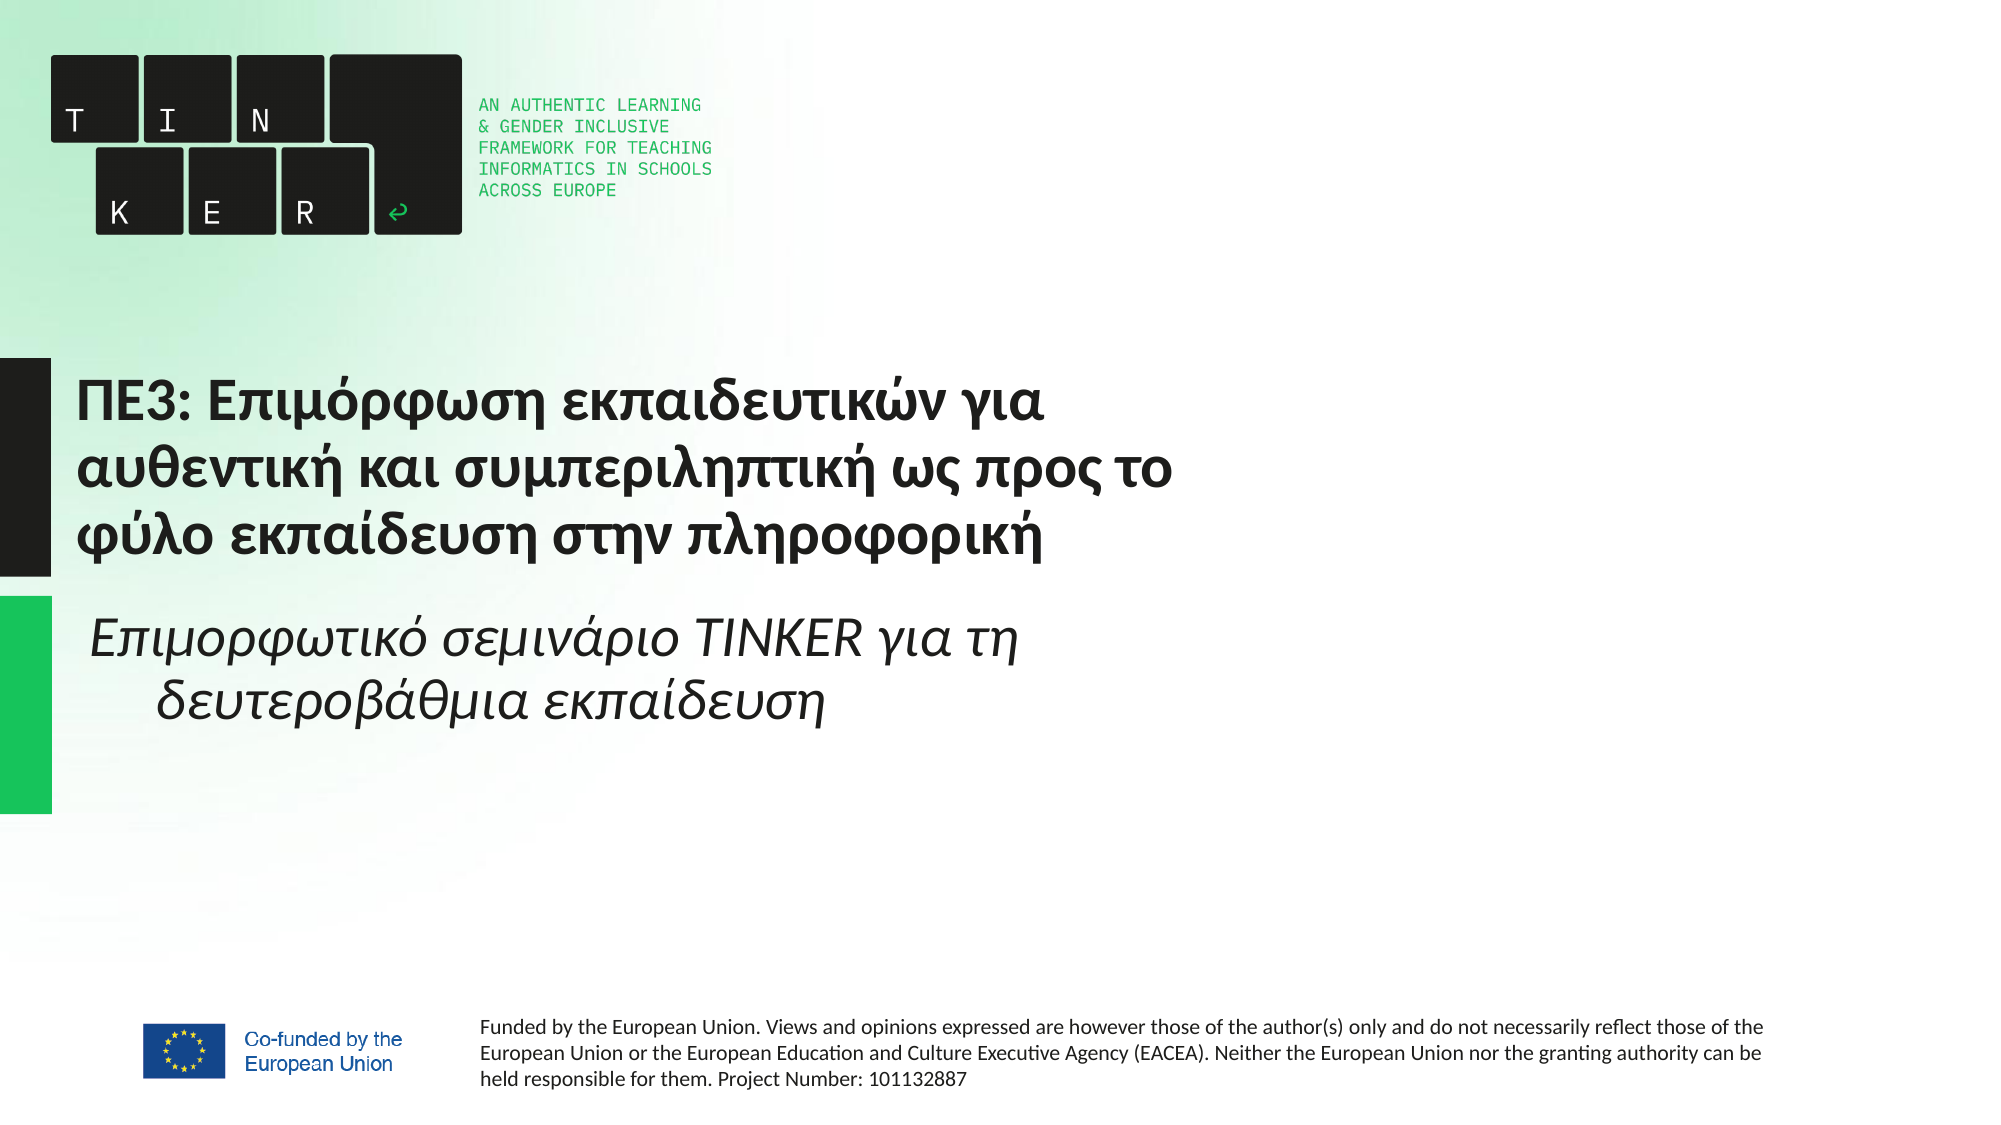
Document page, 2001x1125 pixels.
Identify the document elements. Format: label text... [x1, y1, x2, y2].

subtitle Επιμορφωτικό σεμινάριο TINKER για τη δευτεροβάθμια εκπαίδευση [65, 599, 1197, 812]
picture [0, 0, 843, 1125]
title ΠΕ3: Επιμόρφωση εκπαιδευτικών για αυθεντική και συμπεριληπτική ως προς το φύλο εκπαίδευση στην πληροφορική [61, 358, 1196, 578]
